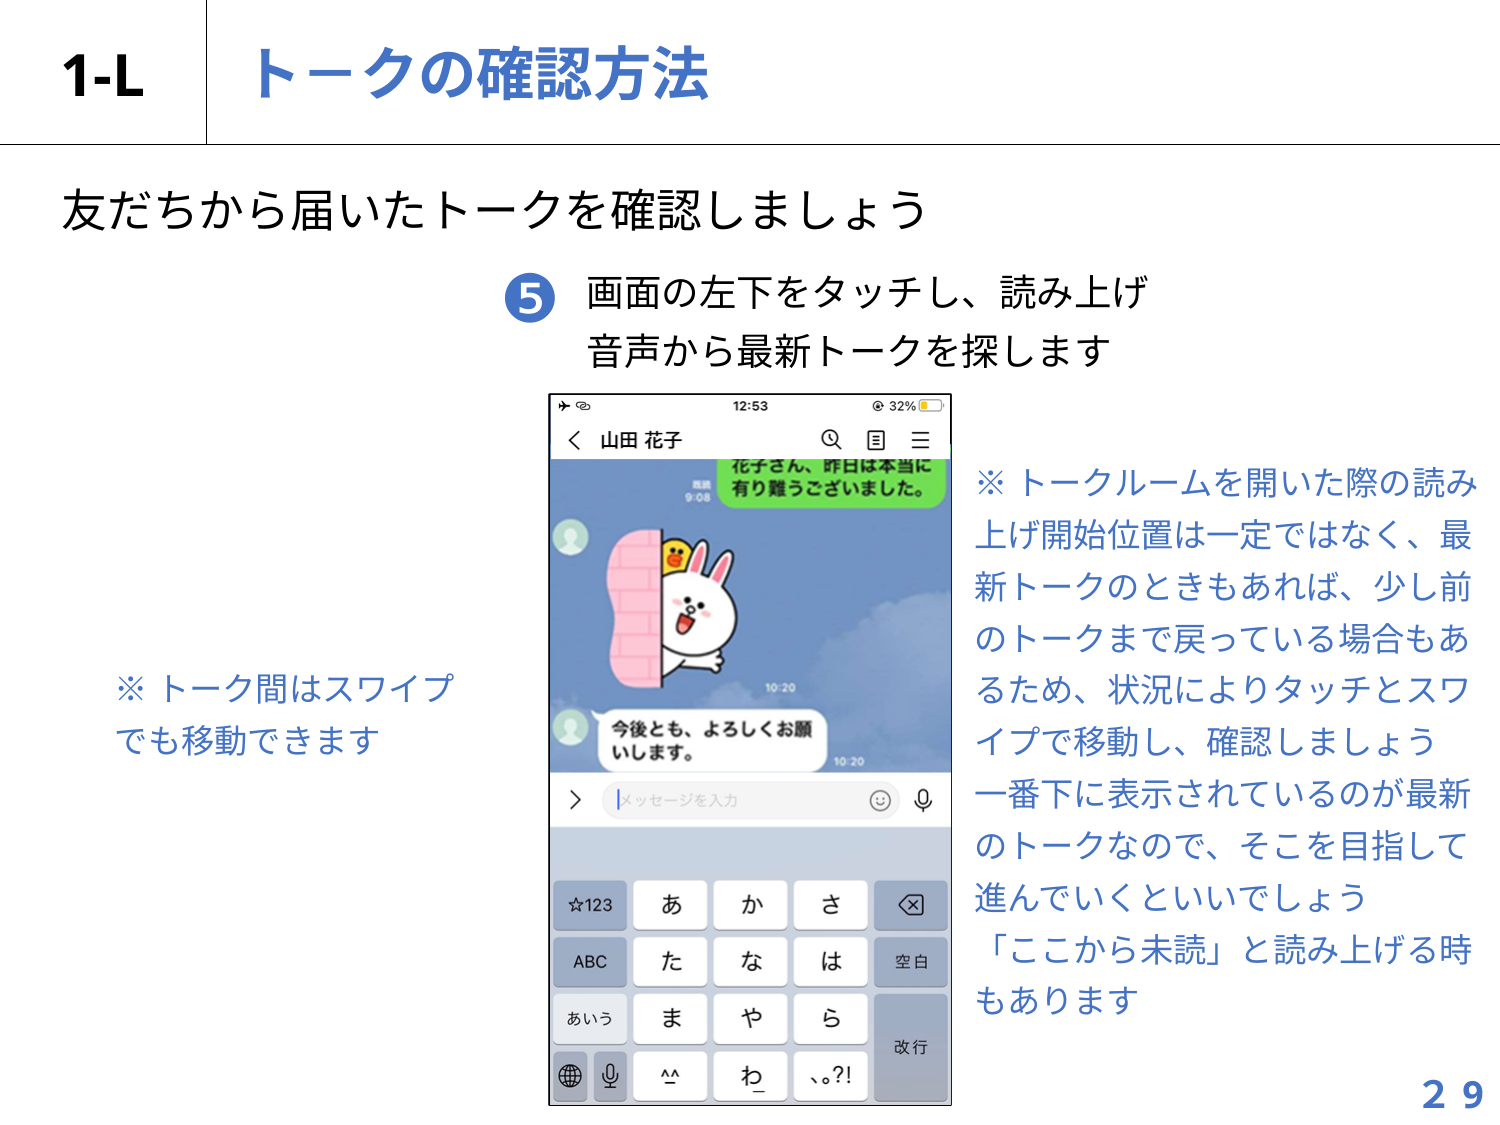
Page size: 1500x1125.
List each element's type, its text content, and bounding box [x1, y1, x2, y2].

text_box 友だちから届いたトークを確認しましょう [46, 180, 1422, 274]
text_box ※トーク間はスワイプでも移動できます [100, 648, 478, 768]
text_box 1-L [0, 0, 207, 147]
text_box ２9 [1399, 1063, 1500, 1123]
title ト－クの確認方法 [228, 36, 1472, 116]
picture [548, 393, 952, 1106]
text_box 画面の左下をタッチし、読み上げ音声から最新トークを探します [571, 274, 1176, 381]
text_box ※トークルームを開いた際の読み上げ開始位置は一定ではなく、最新トークのときもあれば、少し前のトークまで戻っている場合もあるため、状況によりタッチとスワイプで移動し、確認しましょう 一番下に表示されているのが最新のトークなので、そこを目指して進んでいくといいでしょう 「ここから未読」と読み上げる時もあります [959, 442, 1495, 1029]
text_box ❺ [486, 274, 563, 343]
